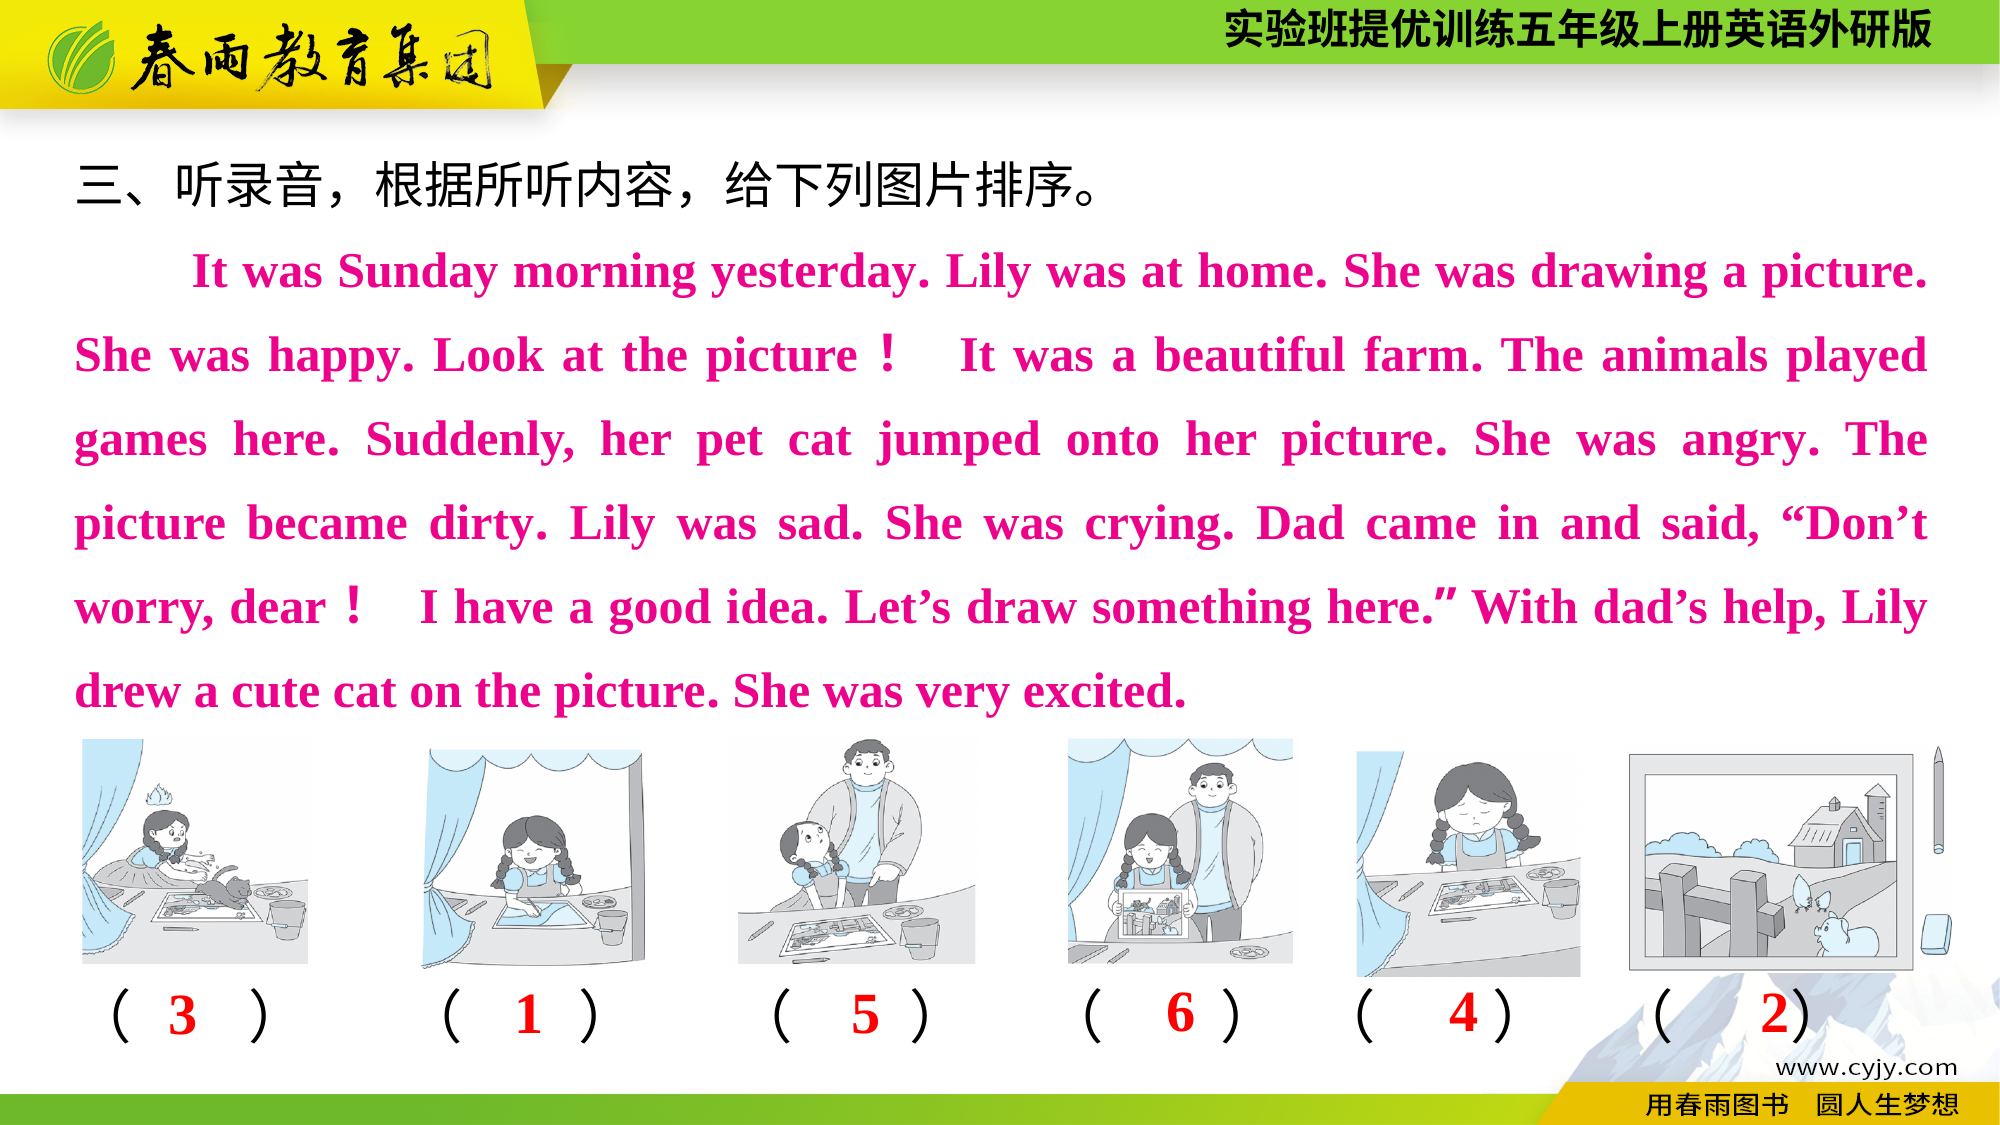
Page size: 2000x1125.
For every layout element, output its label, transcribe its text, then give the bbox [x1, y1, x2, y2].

list 三、听录音，根据所听内容，给下列图片排序。 It was Sunday morning yesterday. Lily was at home. She was drawing a picture. She was happy. Look at the picture！ It was a beautiful farm. The animals played games here. Suddenly, her pet cat jumped onto her picture. She was angry. The picture became dirty. Lily was sad. She was crying. Dad came in and said, “Don’t worry, dear！ I have a good idea. Let’s draw something here.” With dad’s help, Lily drew a cute cat on the picture. She was very excited. [59, 122, 1944, 722]
text_box 4 [1434, 987, 1494, 1050]
text_box 2 [1745, 981, 1805, 1052]
text_box 6 [1151, 974, 1211, 1050]
text_box （ ） （ ） （ ） （ ） （ ） （ ） [59, 972, 1944, 1058]
picture [0, 0, 2000, 1125]
text_box 5 [836, 975, 896, 1053]
text_box 1 [499, 980, 559, 1053]
text_box 3 [154, 977, 214, 1054]
